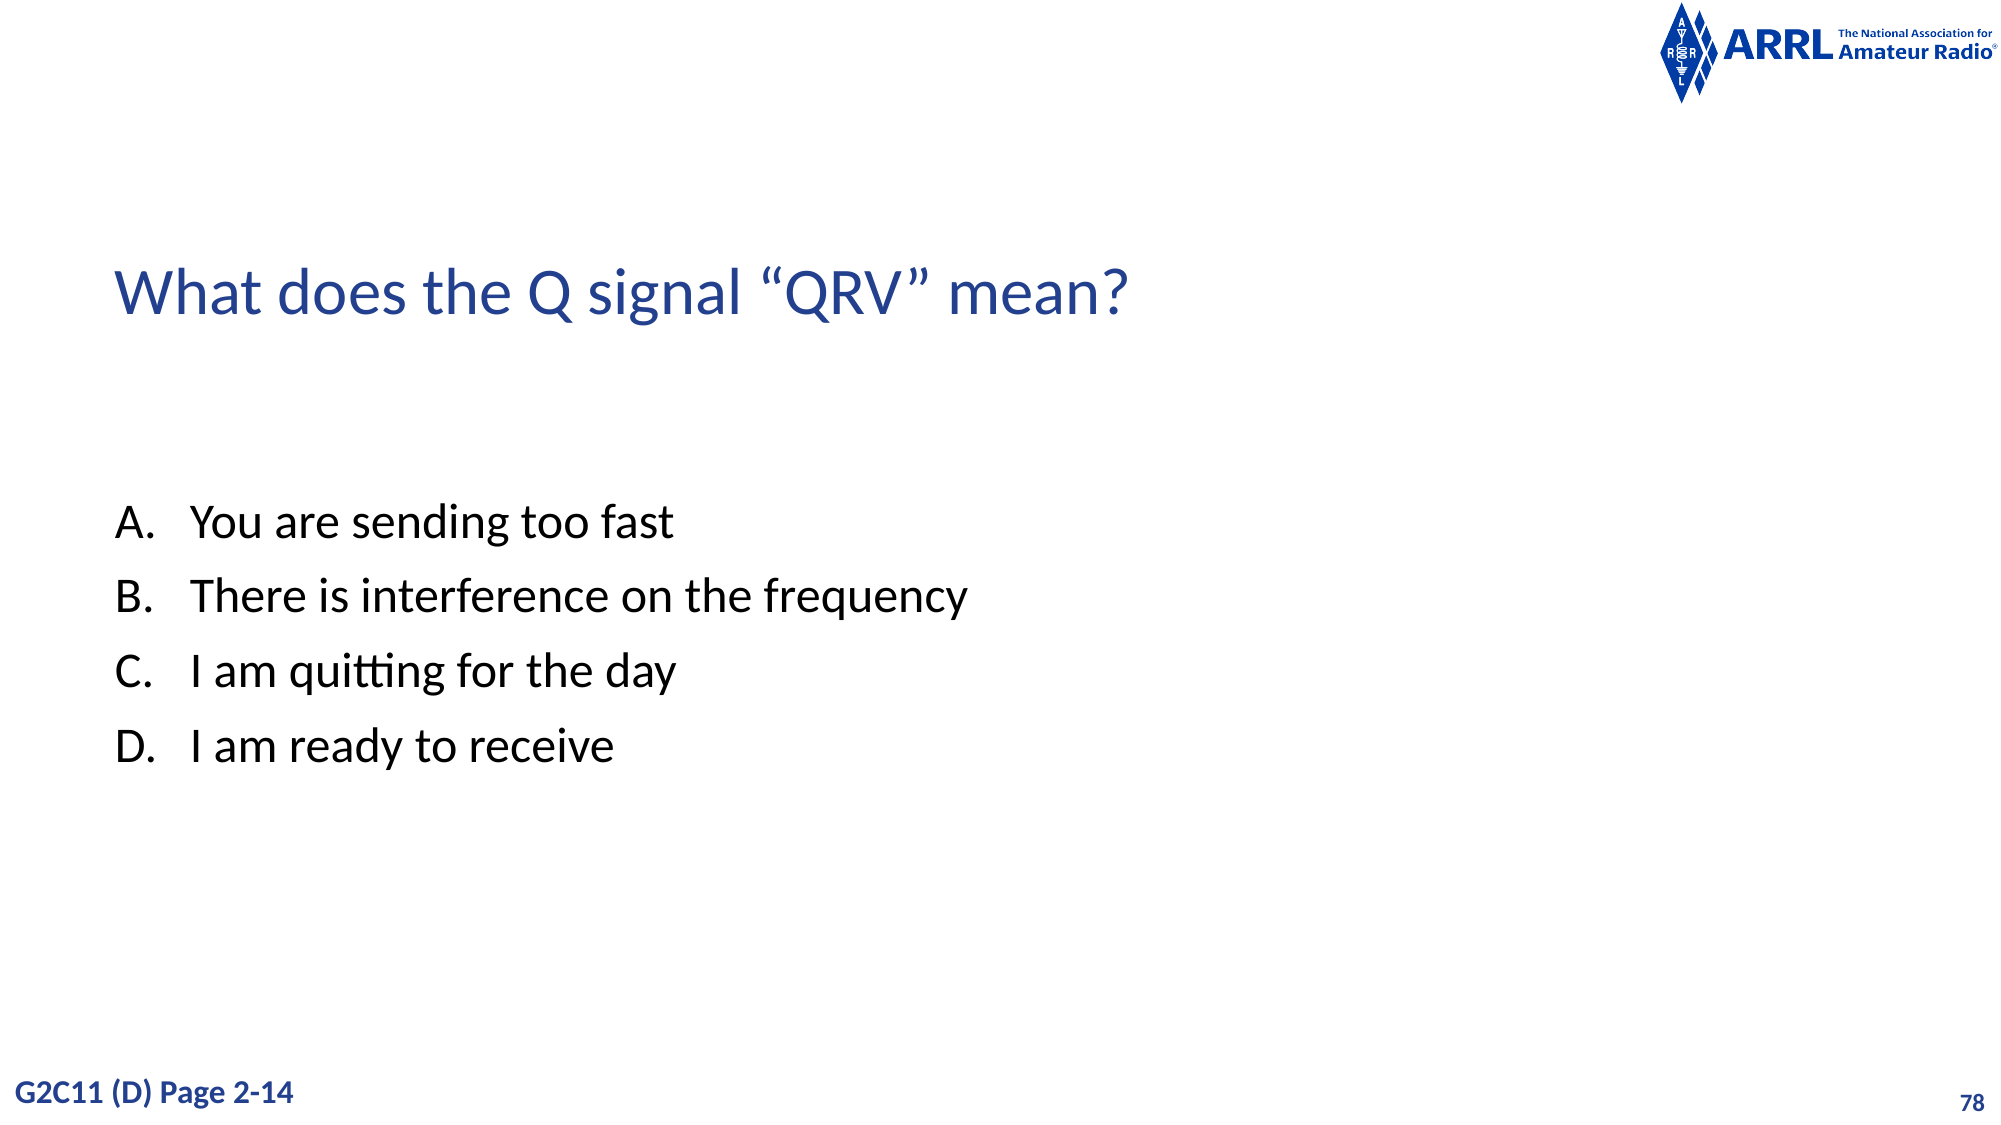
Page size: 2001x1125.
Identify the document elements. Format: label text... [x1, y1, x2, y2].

title What does the Q signal “QRV” mean? [99, 249, 1900, 388]
list You are sending too fast There is interference on the frequency I am quitting for the day I am ready to receive [99, 487, 1900, 1005]
text_box 78 [1899, 1079, 2000, 1125]
picture [1658, 0, 1999, 106]
text_box G2C11 (D) Page 2-14 [0, 1062, 1313, 1118]
